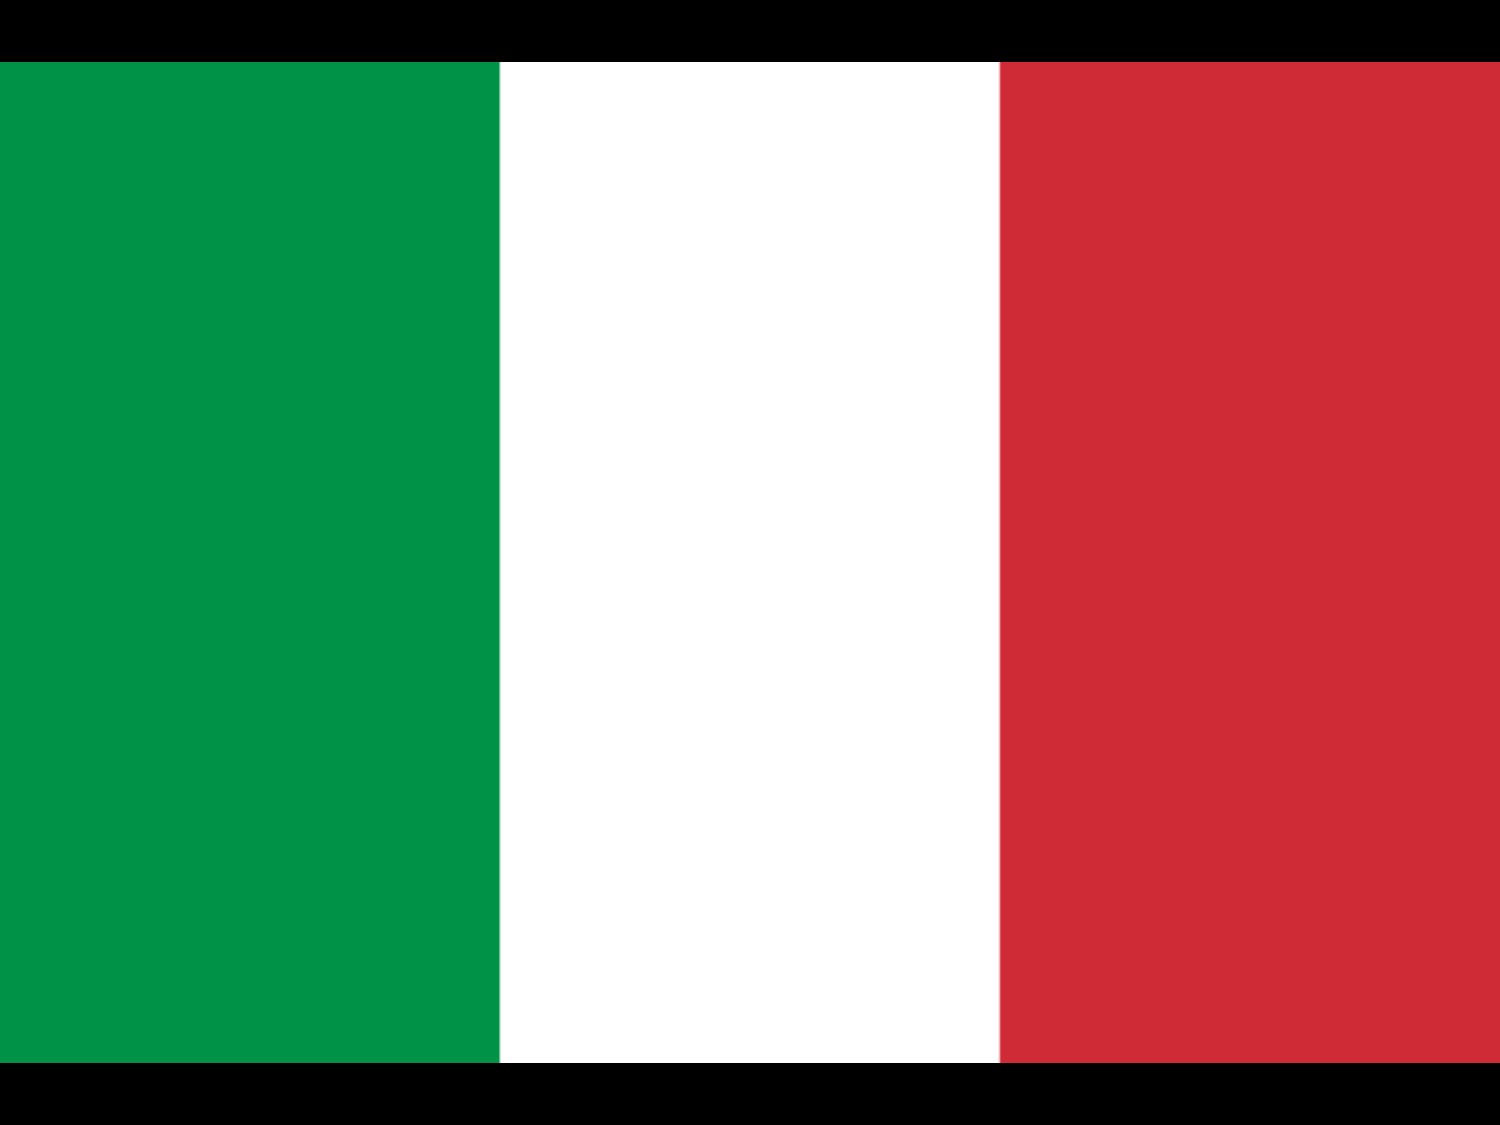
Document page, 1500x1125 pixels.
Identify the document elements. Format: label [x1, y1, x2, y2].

picture [0, 61, 1500, 1063]
